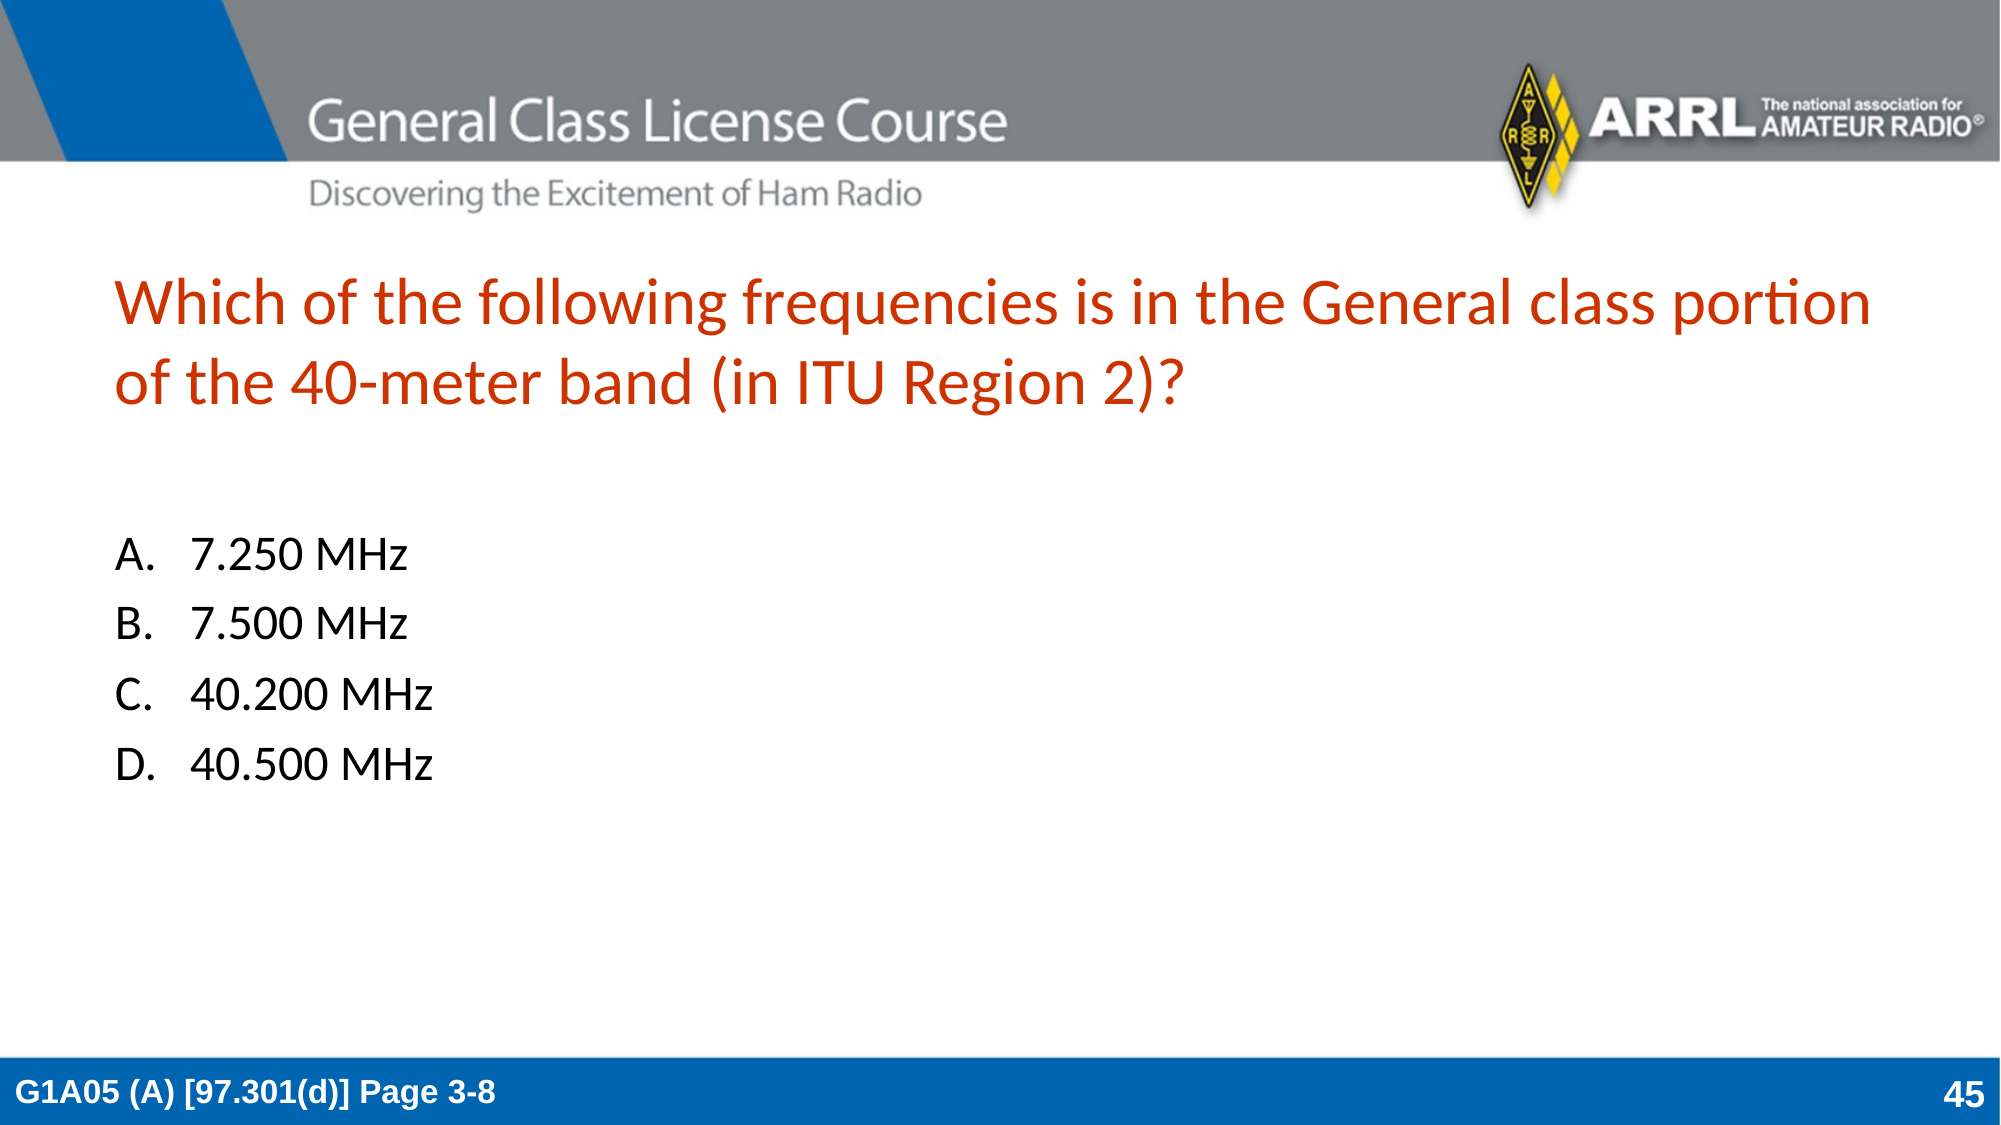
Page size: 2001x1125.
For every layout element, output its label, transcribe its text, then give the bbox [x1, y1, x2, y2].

title Which of the following frequencies is in the General class portion of the 40-meter band (in ITU Region 2)? [99, 249, 1900, 388]
picture [0, 0, 2001, 1125]
text_box 45 [1875, 1062, 2000, 1123]
list 7.250 MHz 7.500 MHz 40.200 MHz 40.500 MHz [99, 512, 1900, 1005]
text_box G1A05 (A) [97.301(d)] Page 3-8 [0, 1062, 1313, 1118]
